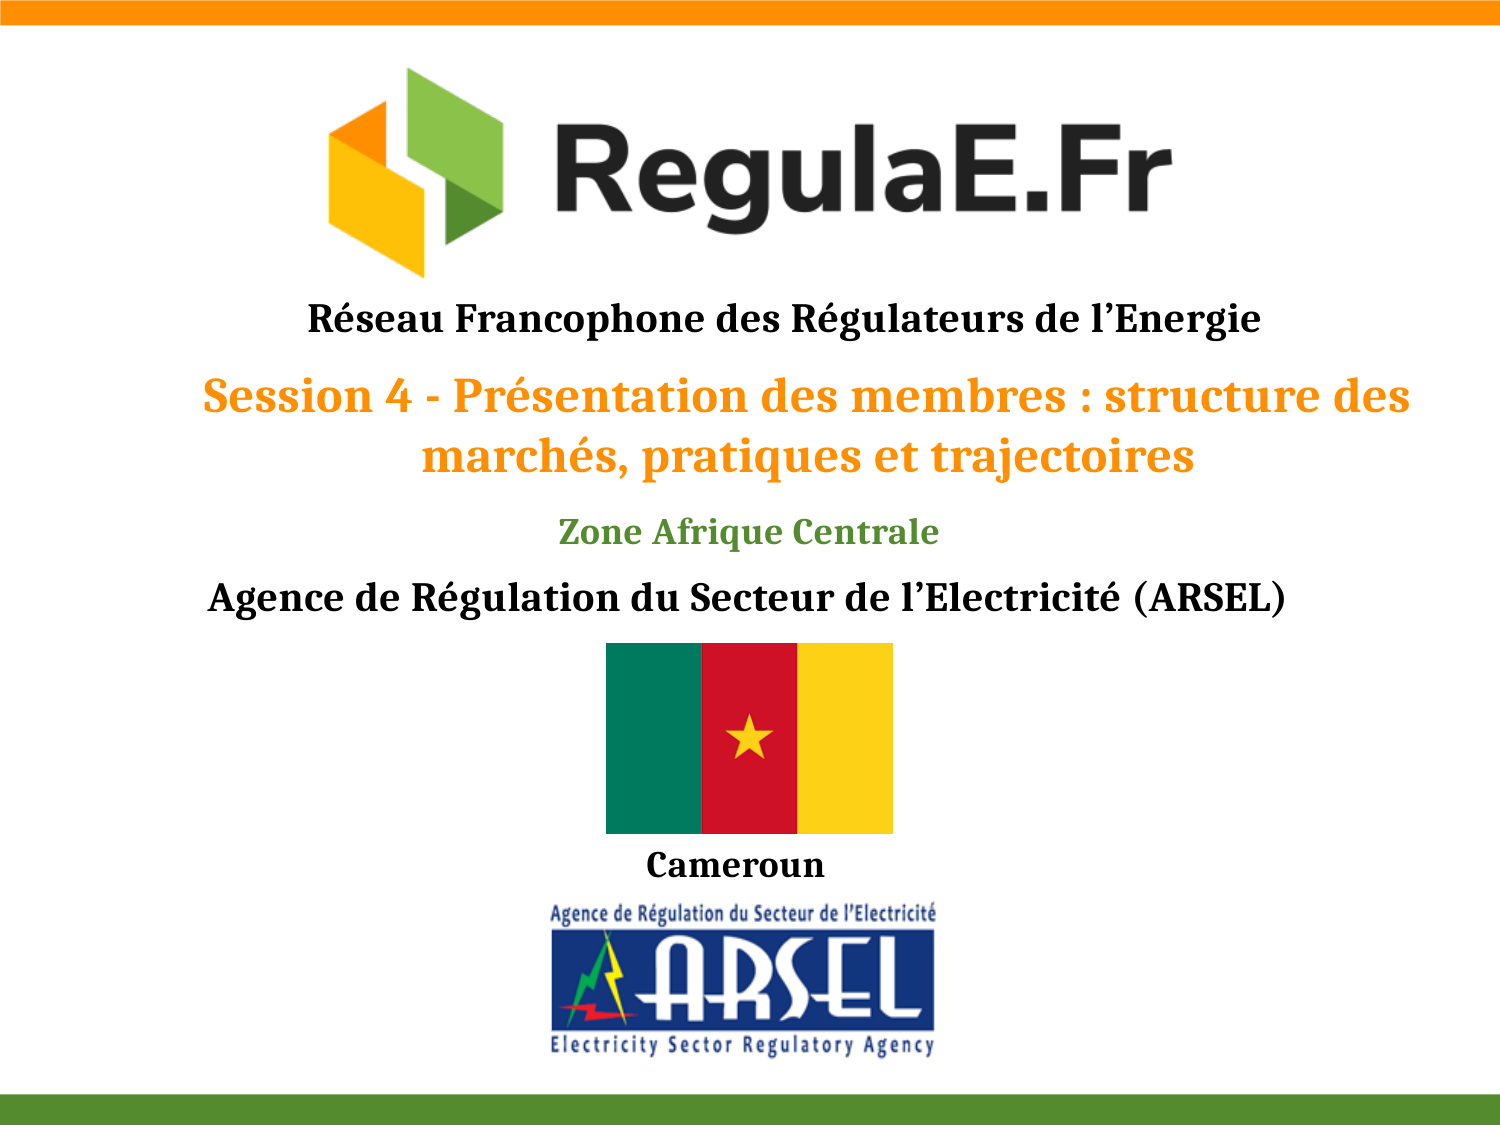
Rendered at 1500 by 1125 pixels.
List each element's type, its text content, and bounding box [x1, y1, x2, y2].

text_box Agence de Régulation du Secteur de l’Electricité (ARSEL) [64, 562, 1433, 628]
picture [326, 67, 1173, 279]
text_box [0, 0, 1500, 27]
text_box Zone Afrique Centrale [159, 499, 1341, 559]
text_box Session 4 - Présentation des membres : structure des marchés, pratiques et trajectoires [171, 355, 1447, 490]
text_box Réseau Francophone des Régulateurs de l’Energie [147, 231, 1423, 393]
picture [606, 642, 893, 834]
text_box Cameroun [631, 841, 857, 893]
text_box [0, 1092, 1500, 1125]
picture [546, 900, 942, 1061]
